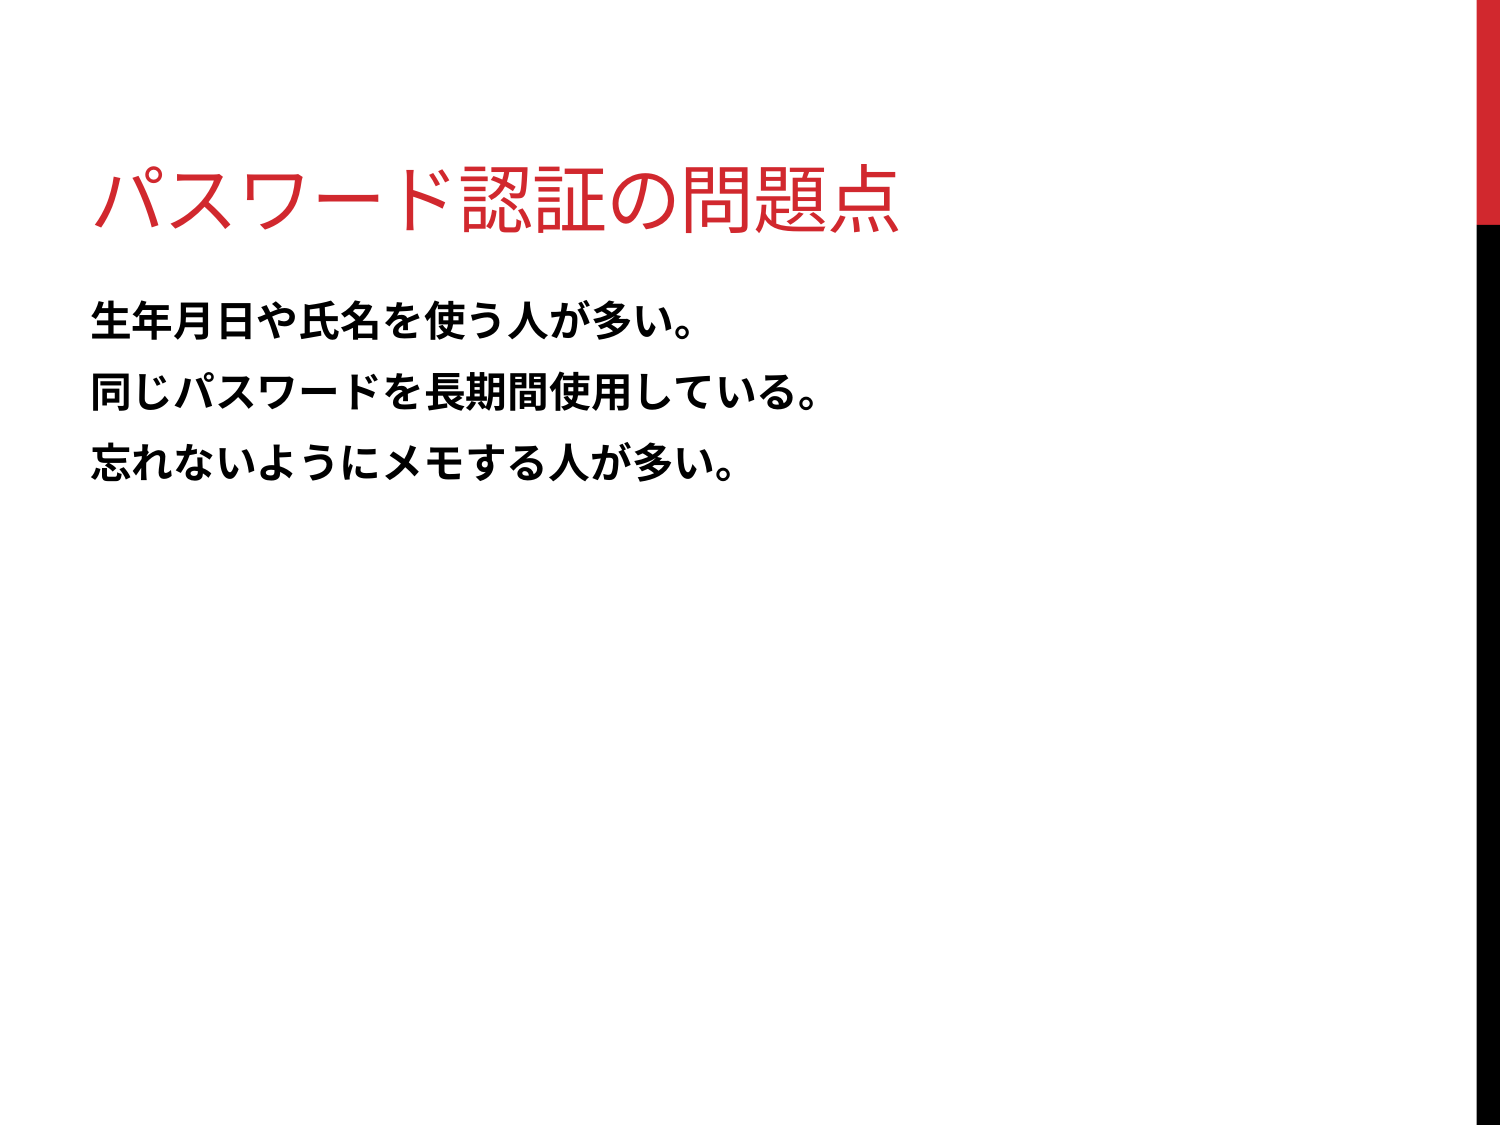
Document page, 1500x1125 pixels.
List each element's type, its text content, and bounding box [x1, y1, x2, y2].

title パスワード認証の問題点 [75, 25, 1317, 250]
list 生年月日や氏名を使う人が多い。 同じパスワードを長期間使用している。 忘れないようにメモする人が多い。 [75, 287, 1325, 1005]
